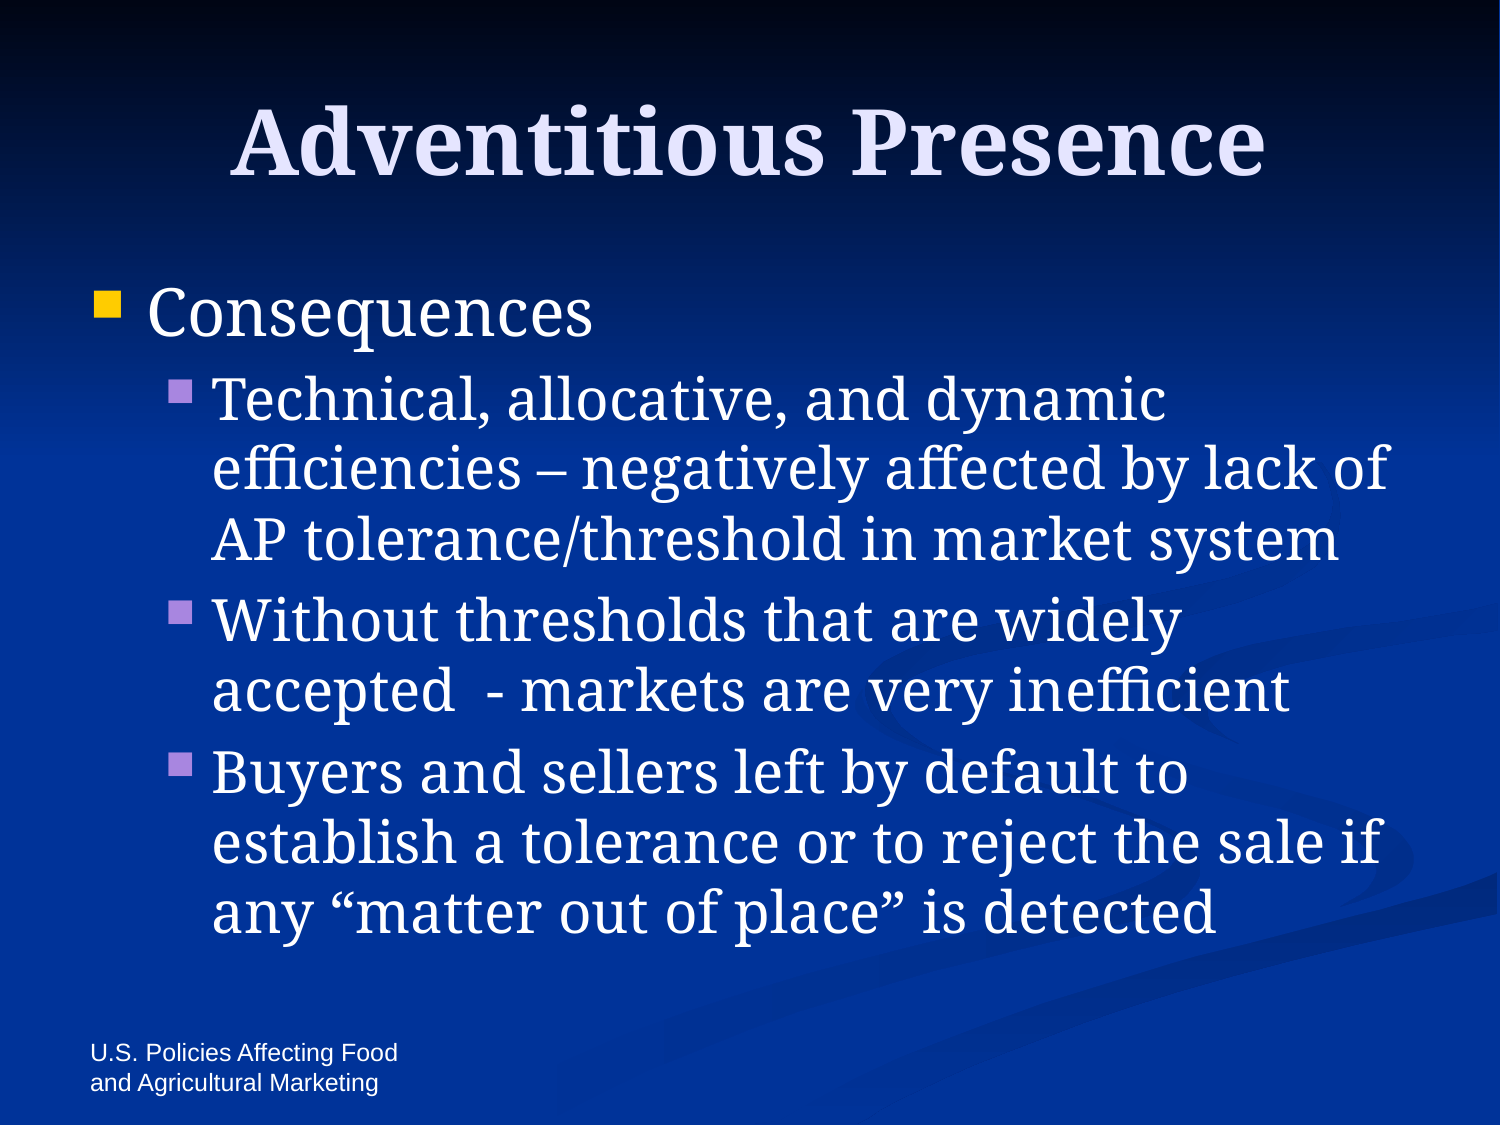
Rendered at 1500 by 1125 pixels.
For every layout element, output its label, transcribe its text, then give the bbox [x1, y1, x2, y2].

list Consequences Technical, allocative, and dynamic efficiencies – negatively affected by lack of AP tolerance/threshold in market system Without thresholds that are widely accepted - markets are very inefficient Buyers and sellers left by default to establish a tolerance or to reject the sale if any “matter out of place” is detected [74, 262, 1426, 1006]
slide_number U.S. Policies Affecting Food and Agricultural Marketing [74, 1025, 426, 1104]
title Adventitious Presence [74, 44, 1426, 233]
